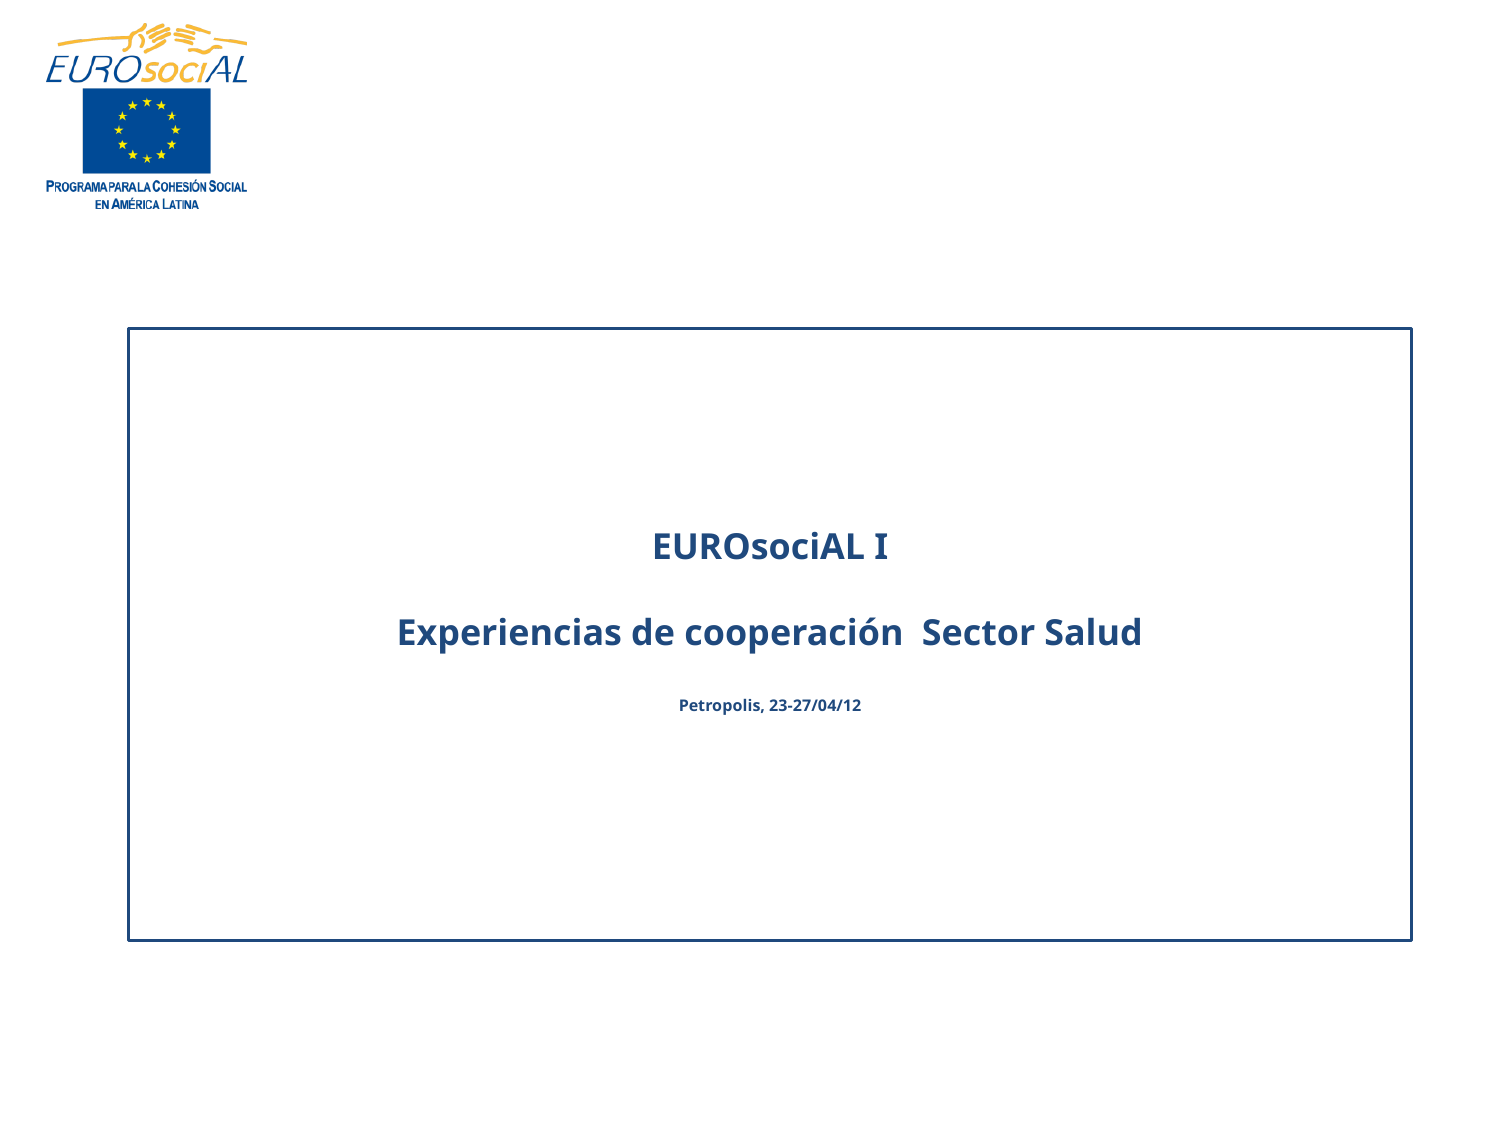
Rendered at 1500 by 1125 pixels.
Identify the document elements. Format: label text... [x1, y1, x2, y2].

picture [46, 23, 247, 209]
title EUROsociAL I Experiencias de cooperación Sector Salud Petropolis, 23-27/04/12 [128, 328, 1412, 941]
